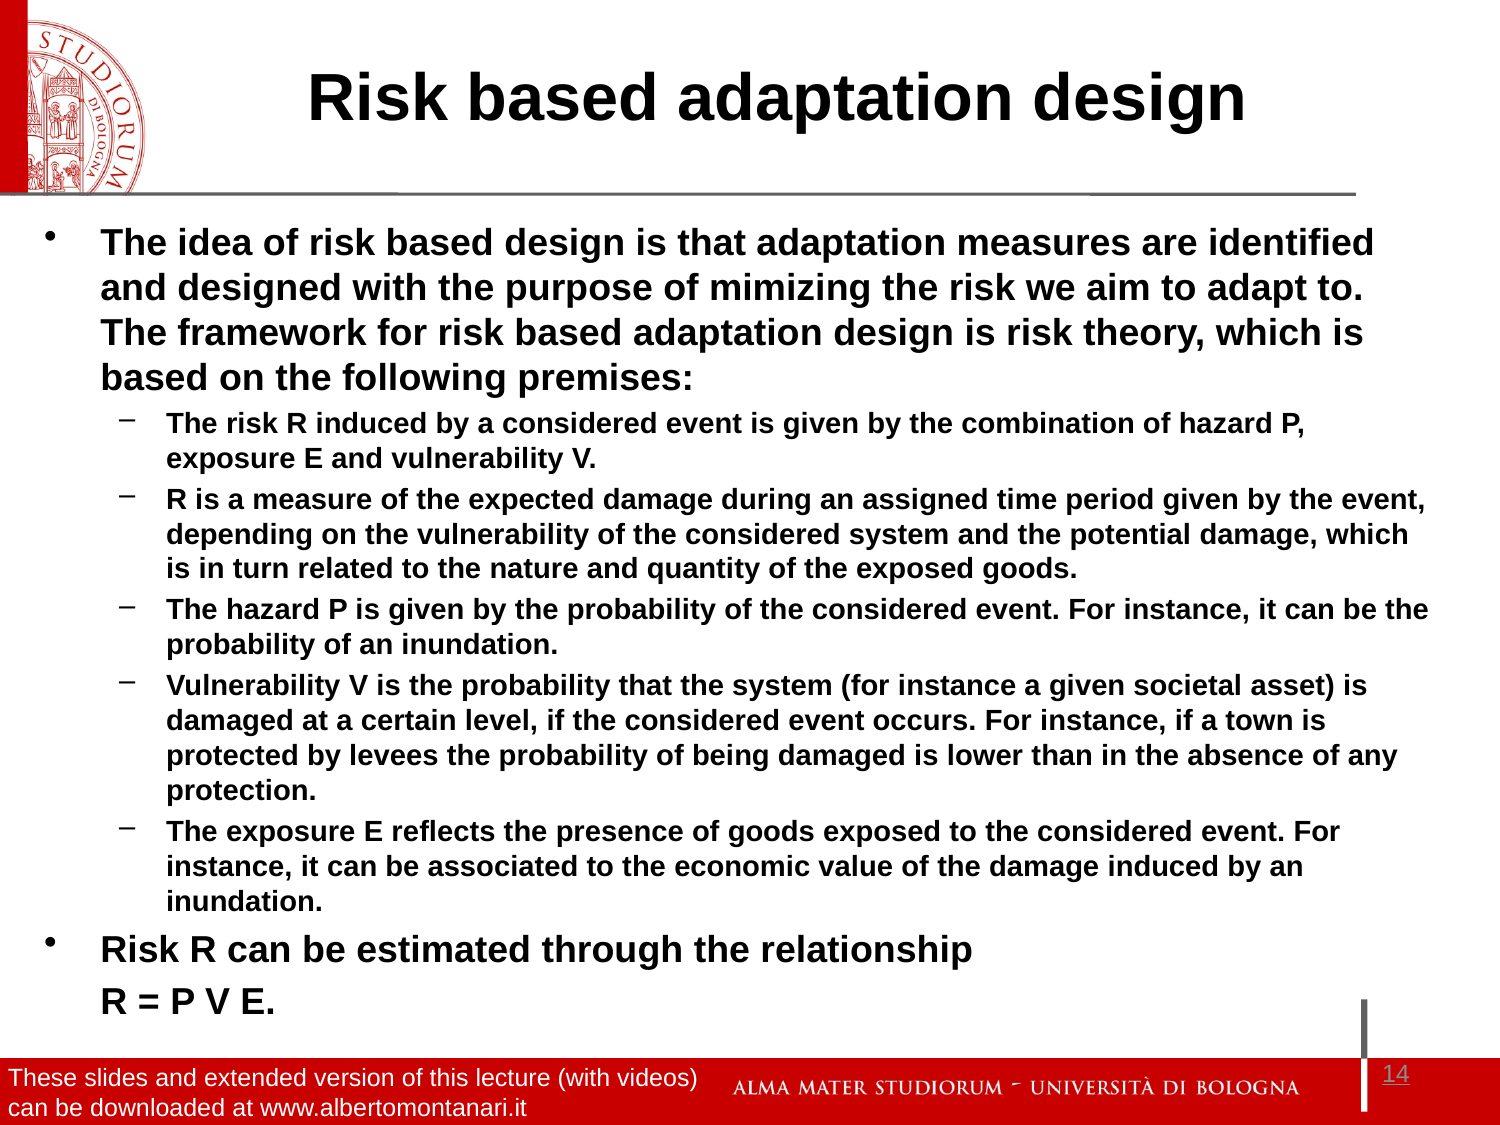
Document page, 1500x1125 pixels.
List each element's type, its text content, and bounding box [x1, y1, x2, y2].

text_box Risk based adaptation design [210, 46, 1345, 142]
slide_number 14 [1074, 1042, 1425, 1103]
list The idea of risk based design is that adaptation measures are identified and designed with the purpose of mimizing the risk we aim to adapt to. The framework for risk based adaptation design is risk theory, which is based on the following premises: The risk R induced by a considered event is given by the combination of hazard P, exposure E and vulnerability V. R is a measure of the expected damage during an assigned time period given by the event, depending on the vulnerability of the considered system and the potential damage, which is in turn related to the nature and quantity of the exposed goods. The hazard P is given by the probability of the considered event. For instance, it can be the probability of an inundation. Vulnerability V is the probability that the system (for instance a given societal asset) is damaged at a certain level, if the considered event occurs. For instance, if a town is protected by levees the probability of being damaged is lower than in the absence of any protection. The exposure E reflects the presence of goods exposed to the considered event. For instance, it can be associated to the economic value of the damage induced by an inundation. Risk R can be estimated through the relationship R = P V E. [29, 210, 1447, 1030]
picture [0, 1058, 1500, 1125]
picture [28, 16, 151, 192]
